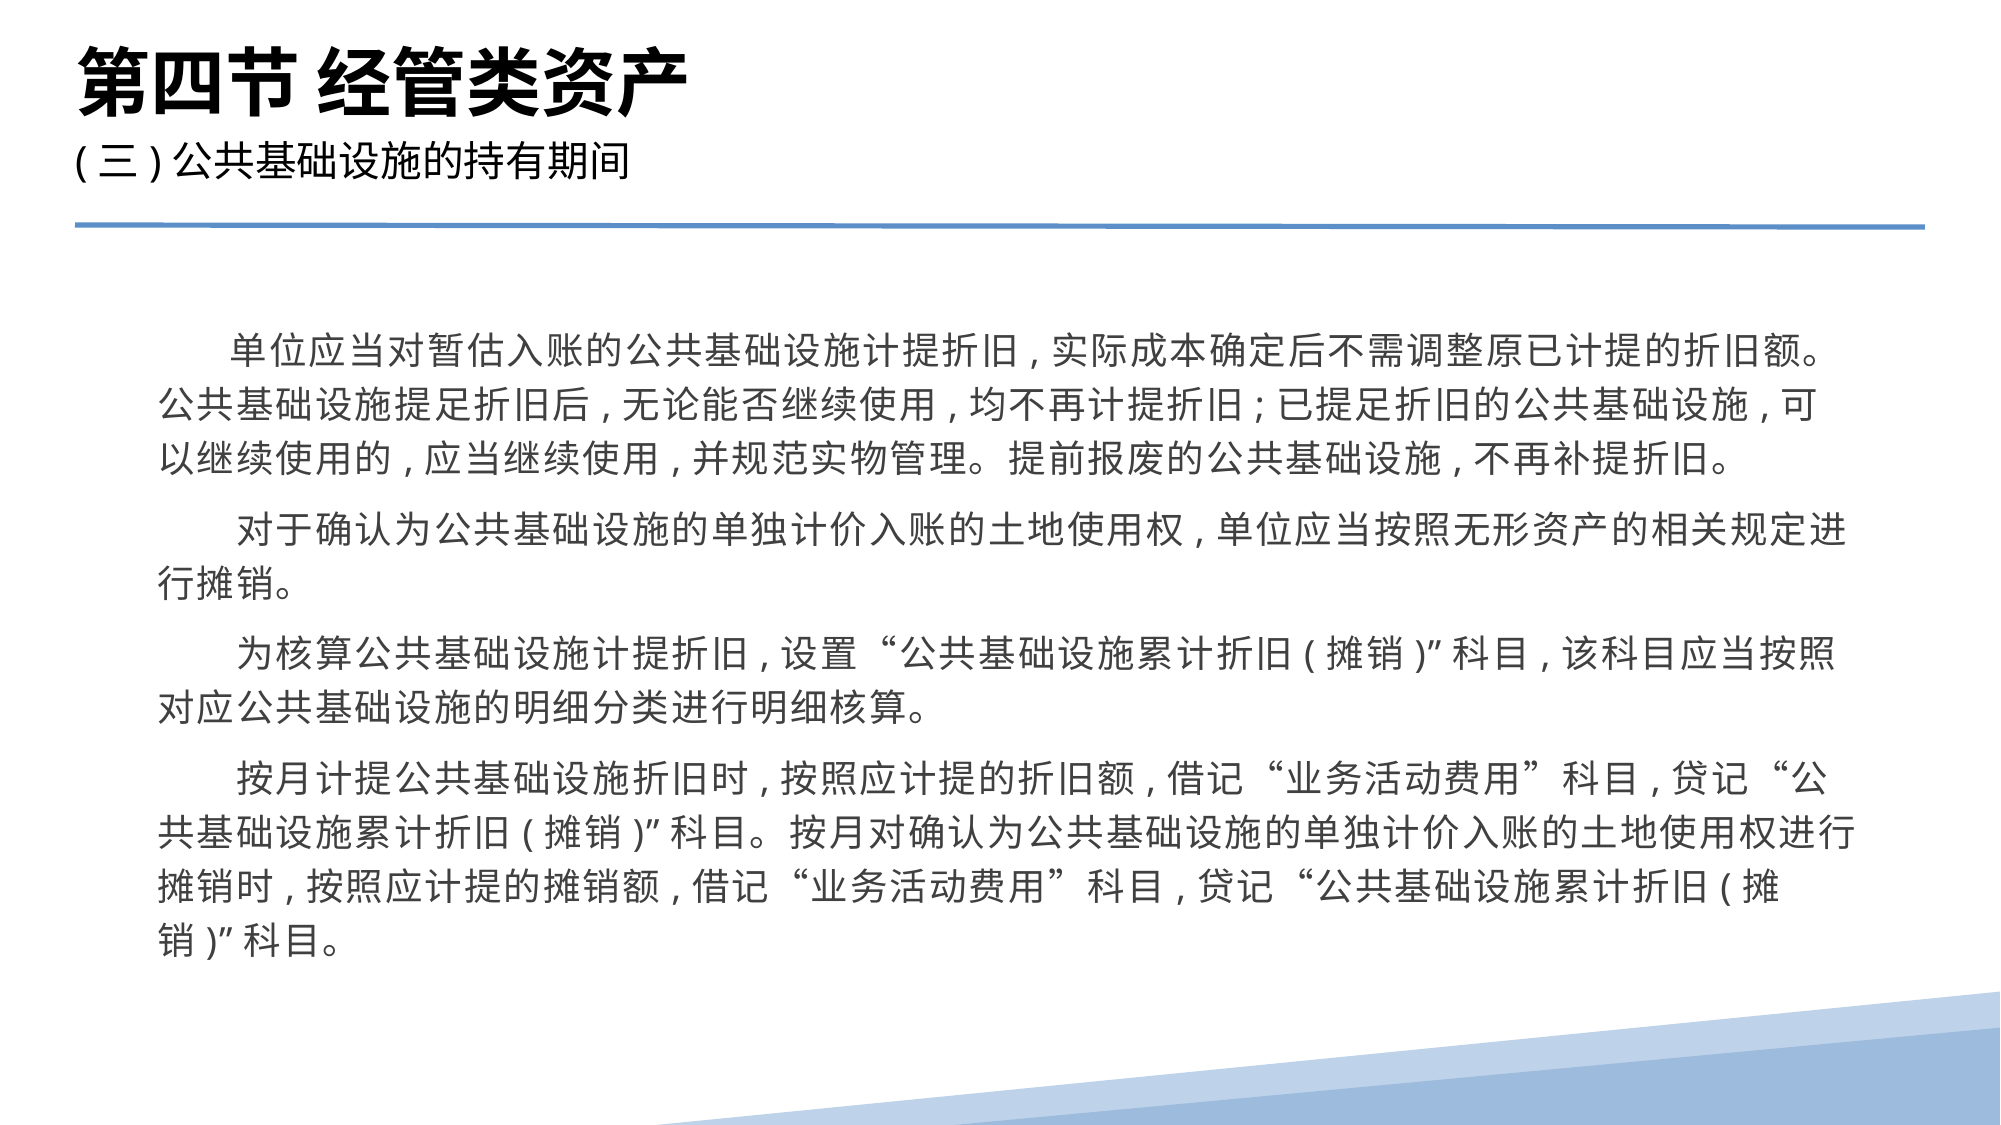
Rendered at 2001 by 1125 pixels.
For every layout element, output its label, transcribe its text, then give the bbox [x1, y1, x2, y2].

text_box 第四节 经管类资产 [75, 24, 1925, 124]
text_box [74, 224, 1925, 228]
text_box 单位应当对暂估入账的公共基础设施计提折旧,实际成本确定后不需调整原已计提的折旧额。公共基础设施提足折旧后,无论能否继续使用,均不再计提折旧;已提足折旧的公共基础设施,可以继续使用的,应当继续使用,并规范实物管理。提前报废的公共基础设施,不再补提折旧。 对于确认为公共基础设施的单独计价入账的土地使用权,单位应当按照无形资产的相关规定进行摊销。 为核算公共基础设施计提折旧,设置“公共基础设施累计折旧(摊销)”科目,该科目应当按照对应公共基础设施的明细分类进行明细核算。 按月计提公共基础设施折旧时,按照应计提的折旧额,借记“业务活动费用”科目,贷记“公共基础设施累计折旧(摊销)”科目。按月对确认为公共基础设施的单独计价入账的土地使用权进行摊销时,按照应计提的摊销额,借记“业务活动费用”科目,贷记“公共基础设施累计折旧(摊销)”科目。 [146, 233, 1869, 1047]
text_box (三)公共基础设施的持有期间 [75, 124, 1925, 200]
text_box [656, 991, 2000, 1125]
